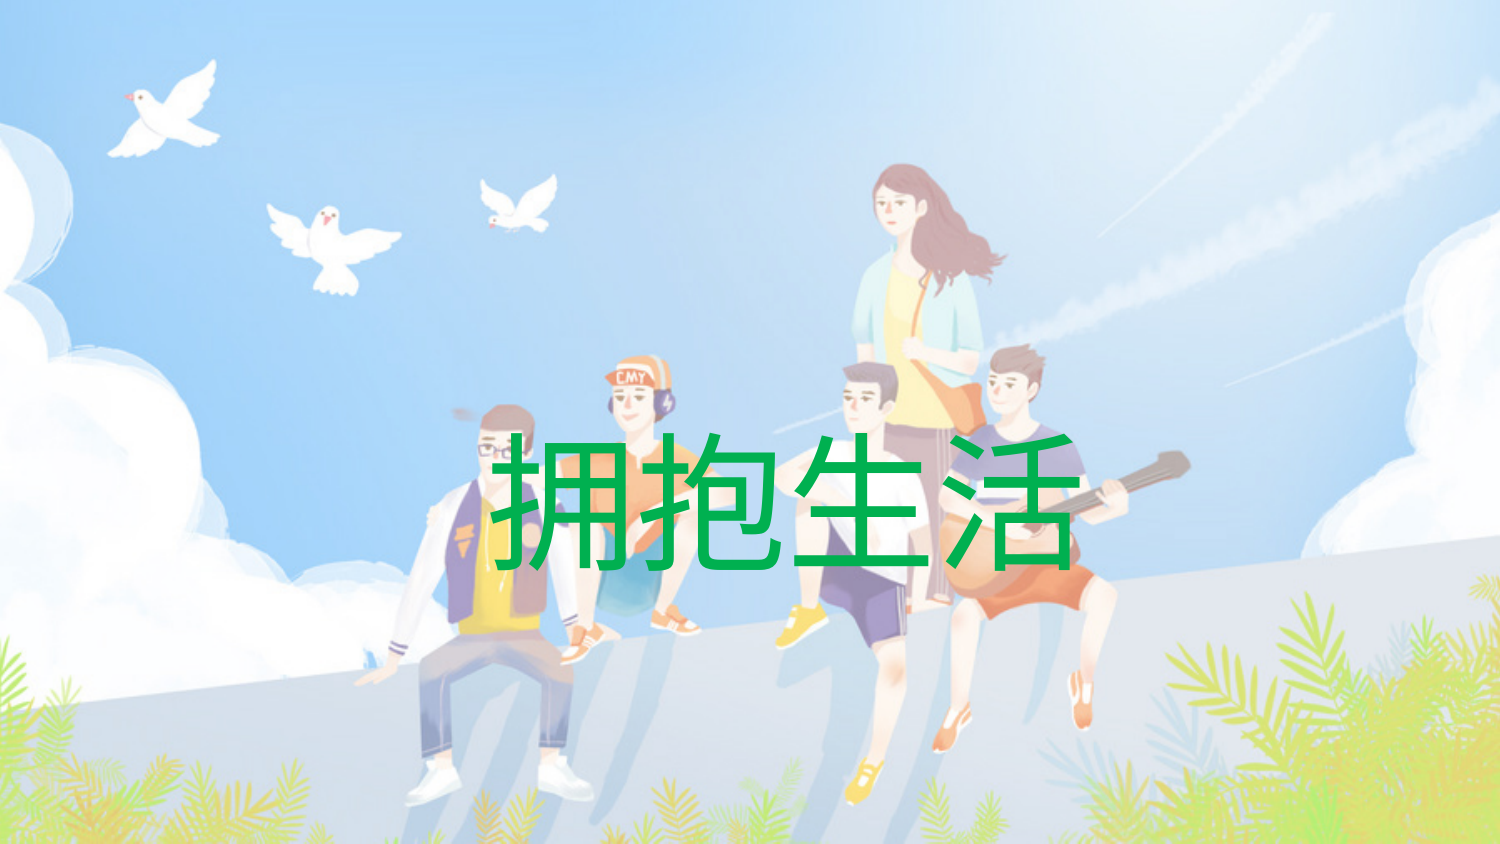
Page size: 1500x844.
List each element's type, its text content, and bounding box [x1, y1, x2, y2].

text_box 拥抱生活 [475, 404, 1379, 596]
picture [0, 0, 1500, 844]
